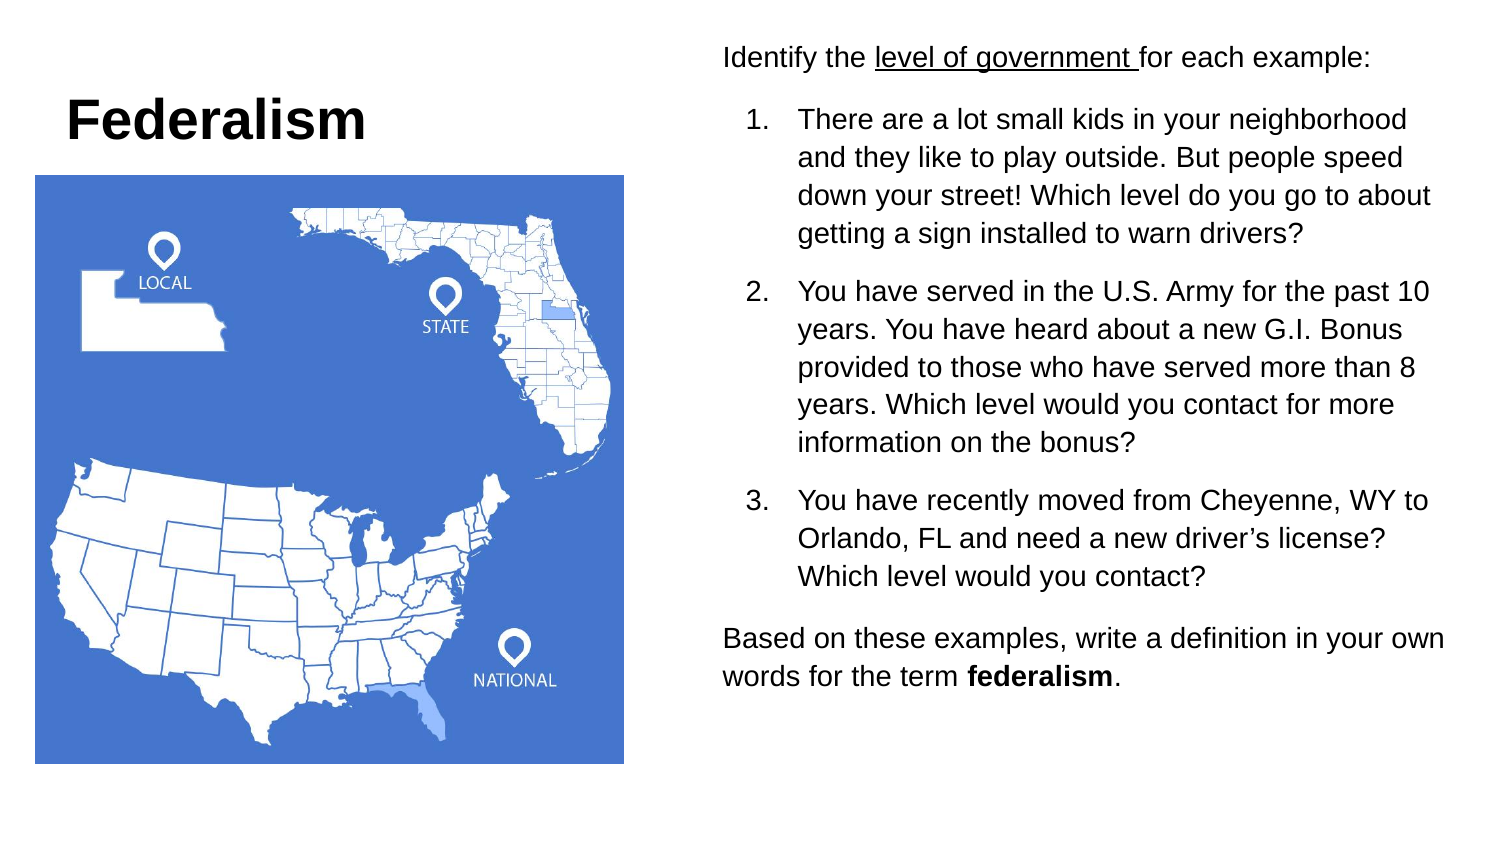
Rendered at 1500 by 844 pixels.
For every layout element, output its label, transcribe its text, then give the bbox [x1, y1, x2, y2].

list Identify the level of government for each example: There are a lot small kids in your neighborhood and they like to play outside. But people speed down your street! Which level do you go to about getting a sign installed to warn drivers? You have served in the U.S. Army for the past 10 years. You have heard about a new G.I. Bonus provided to those who have served more than 8 years. Which level would you contact for more information on the bonus? You have recently moved from Cheyenne, WY to Orlando, FL and need a new driver’s license? Which level would you contact? Based on these examples, write a definition in your own words for the term federalism. [707, 21, 1472, 822]
picture [34, 174, 624, 764]
title Federalism [51, 72, 707, 167]
